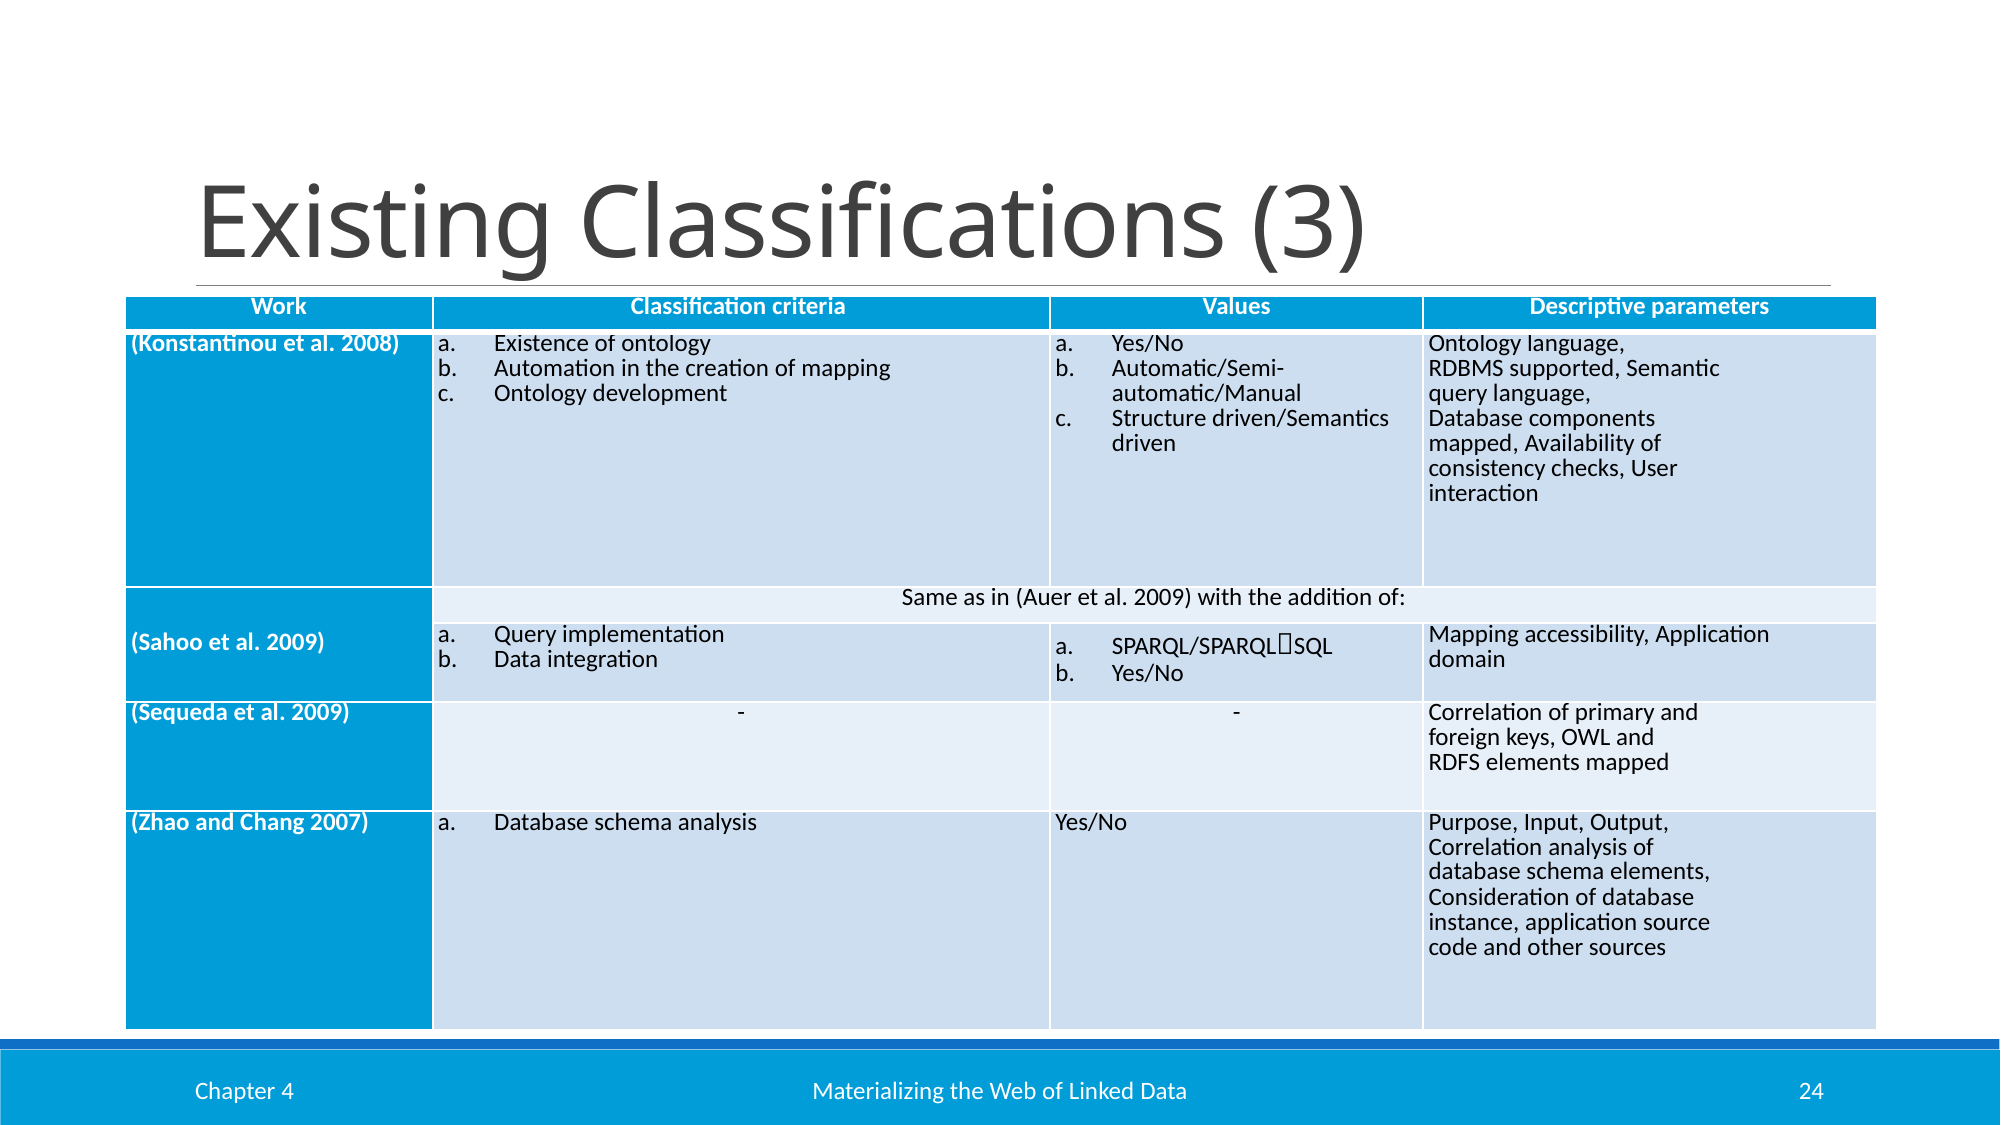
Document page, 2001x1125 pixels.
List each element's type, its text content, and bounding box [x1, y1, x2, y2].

title Existing Classifications (3) [180, 47, 1830, 285]
table_cell Ontology language, RDBMS supported, Semantic query language, Database components mapped, Availability of consistency checks, User interaction [1424, 335, 1876, 586]
table_cell Database schema analysis [434, 812, 1049, 1029]
table_cell Same as in (Auer et al. 2009) with the addition of: [434, 588, 1876, 622]
table_cell Correlation of primary and foreign keys, OWL and RDFS elements mapped [1424, 703, 1876, 810]
table_cell (Sahoo et al. 2009) [126, 588, 432, 701]
table_cell Existence of ontology Automation in the creation of mapping Ontology development [434, 335, 1049, 586]
table_cell Query implementation Data integration [434, 624, 1049, 701]
table_cell Yes/No [1051, 812, 1422, 1029]
table_cell Yes/No Automatic/Semi-automatic/Manual Structure driven/Semantics driven [1051, 335, 1422, 586]
table_header Classification criteria [434, 297, 1049, 329]
table_cell - [1051, 703, 1422, 810]
table_cell Mapping accessibility, Application domain [1424, 624, 1876, 701]
table_cell (Sequeda et al. 2009) [126, 703, 432, 810]
table_header Values [1051, 297, 1422, 329]
table_header Work [126, 297, 432, 329]
table_cell (Konstantinou et al. 2008) [126, 335, 432, 586]
table_cell (Zhao and Chang 2007) [126, 812, 432, 1029]
slide_number 24 [1624, 1059, 1840, 1120]
table_header Descriptive parameters [1424, 297, 1876, 329]
table_cell SPARQL/SPARQLSQL Yes/No [1051, 624, 1422, 701]
table_cell - [434, 703, 1049, 810]
table_cell Purpose, Input, Output, Correlation analysis of database schema elements, Consideration of database instance, application source code and other sources [1424, 812, 1876, 1029]
slide_number Chapter 4 [180, 1059, 586, 1120]
footer Materializing the Web of Linked Data [604, 1059, 1396, 1120]
